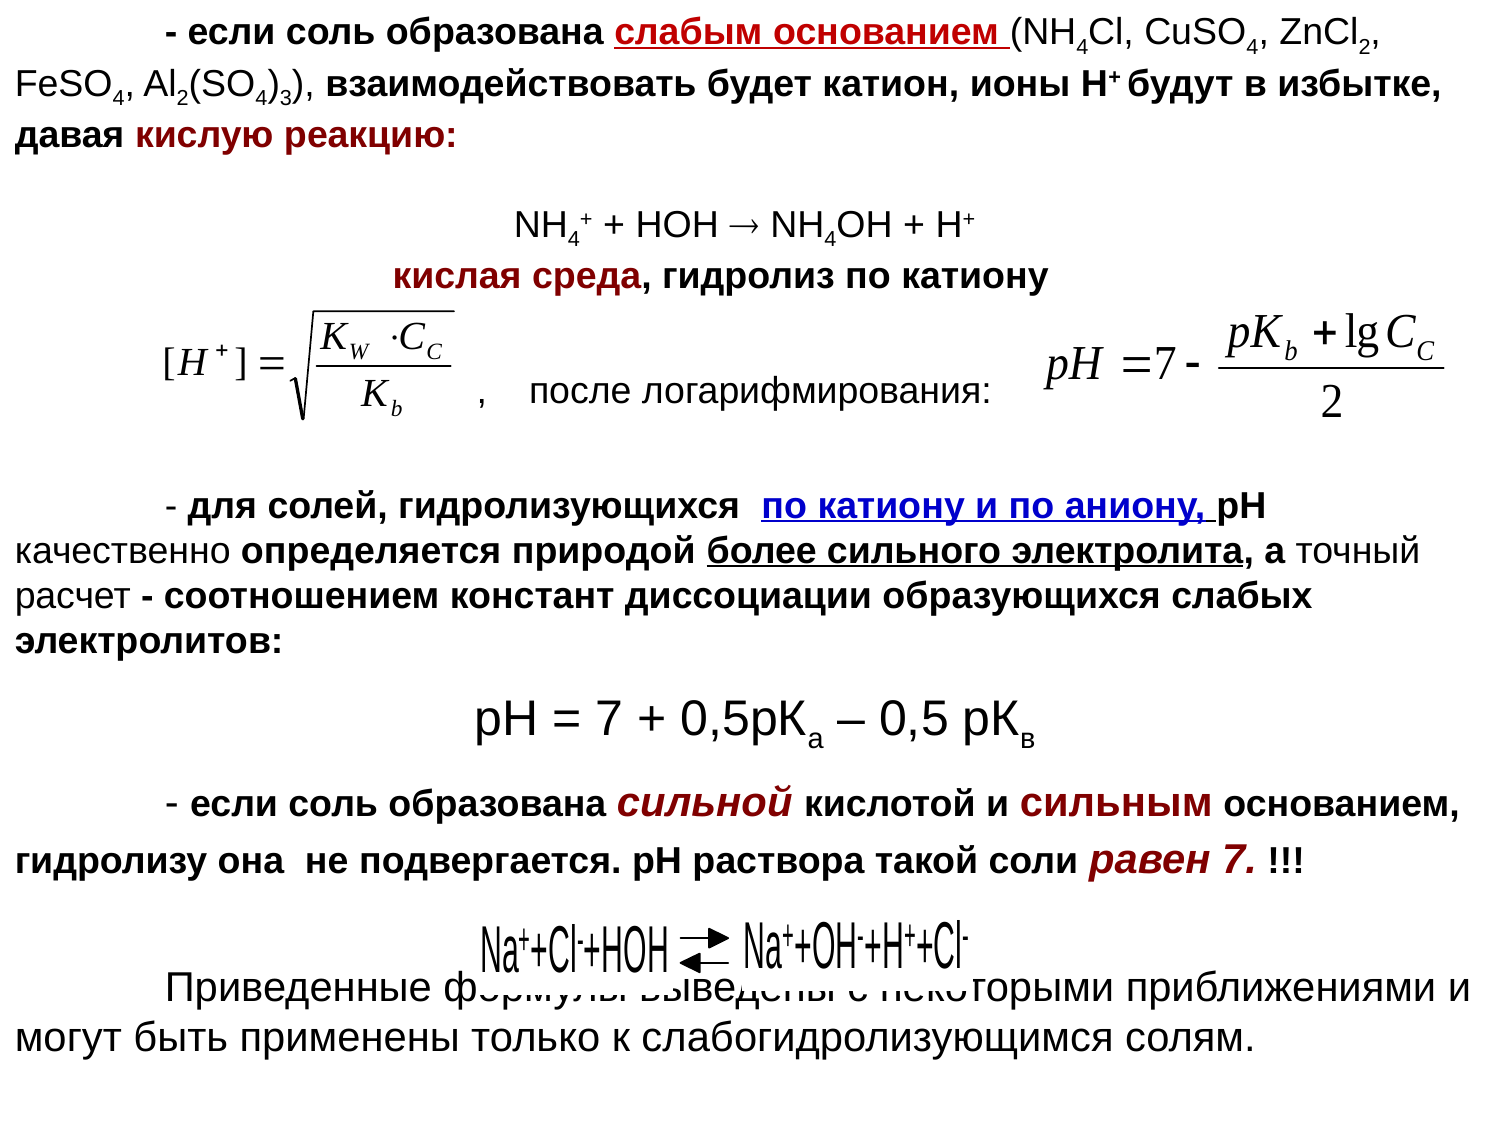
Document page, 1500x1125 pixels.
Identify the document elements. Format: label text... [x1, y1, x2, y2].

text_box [159, 302, 463, 430]
picture [478, 904, 975, 1002]
text_box - если соль образована слабым основанием (NH4Cl, CuSO4, ZnCl2, FeSO4, Al2(SO4)3), взаимодействовать будет катион, ионы Н+ будут в избытке, давая кислую реакцию: NH4+ + HOH  NH4OH + H+ кислая среда, гидролиз по катиону , после логарифмирования: - для солей, гидролизующихся по катиону и по аниону, рН качественно определяется природой более сильного электролита, а точный расчет - соотношением констант диссоциации образующихся слабых электролитов: рН = 7 + 0,5рКа – 0,5 рКв - если соль образована сильной кислотой и сильным основанием, гидролизу она не подвергается. рН раствора такой соли равен 7. !!! Приведенные формулы выведены с некоторыми приближениями и могут быть применены только к слабогидролизующимся солям. [0, 515, 1500, 1068]
text_box - если соль образована слабым основанием (NH4Cl, CuSO4, ZnCl2, FeSO4, Al2(SO4)3), взаимодействовать будет катион, ионы Н+ будут в избытке, давая кислую реакцию: NH4+ + HOH  NH4OH + H+ кислая среда, гидролиз по катиону , после логарифмирования: - для солей, гидролизующихся по катиону и по аниону, рН качественно определяется природой более сильного электролита, а точный расчет - соотношением констант диссоциации образующихся слабых электролитов: рН = 7 + 0,5рКа – 0,5 рКв - если соль образована сильной кислотой и сильным основанием, гидролизу она не подвергается. рН раствора такой соли равен 7. !!! Приведенные формулы выведены с некоторыми приближениями и могут быть применены только к слабогидролизующимся солям. [0, 1, 1500, 514]
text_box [1033, 302, 1454, 429]
